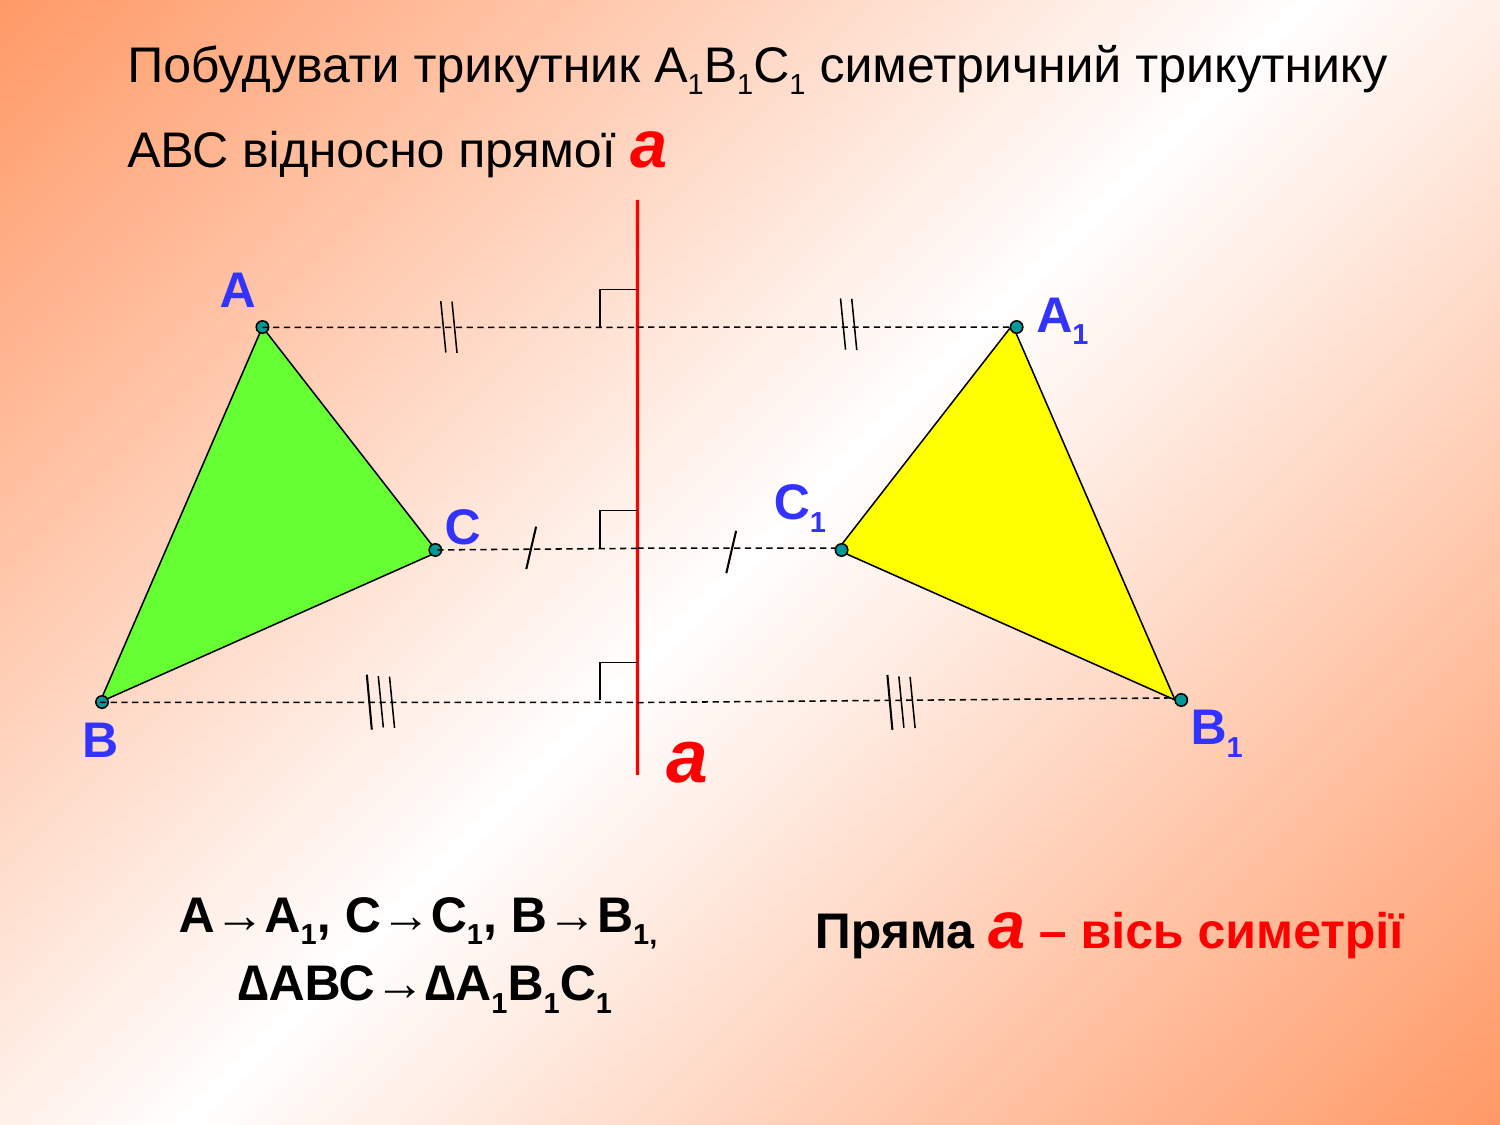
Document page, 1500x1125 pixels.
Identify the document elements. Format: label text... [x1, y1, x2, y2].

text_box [262, 289, 638, 328]
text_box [637, 462, 851, 557]
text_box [99, 662, 638, 703]
text_box [854, 360, 1169, 685]
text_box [637, 687, 1267, 763]
text_box [429, 544, 437, 557]
text_box Побудувати трикутник А1В1С1 симетричний трикутнику АВС відносно прямої а [112, 24, 1475, 188]
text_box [637, 274, 1113, 351]
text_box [524, 526, 738, 574]
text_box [437, 296, 861, 355]
text_box В [50, 699, 150, 775]
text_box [366, 674, 919, 731]
text_box a [637, 771, 738, 805]
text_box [437, 510, 638, 551]
text_box С [412, 487, 513, 563]
text_box А→А1, С→С1, В→В1, ∆АВС→∆А1В1С1 [37, 874, 813, 1027]
text_box А [187, 249, 288, 325]
text_box [118, 333, 413, 660]
text_box Пряма а – вісь симетрії [813, 874, 1450, 970]
